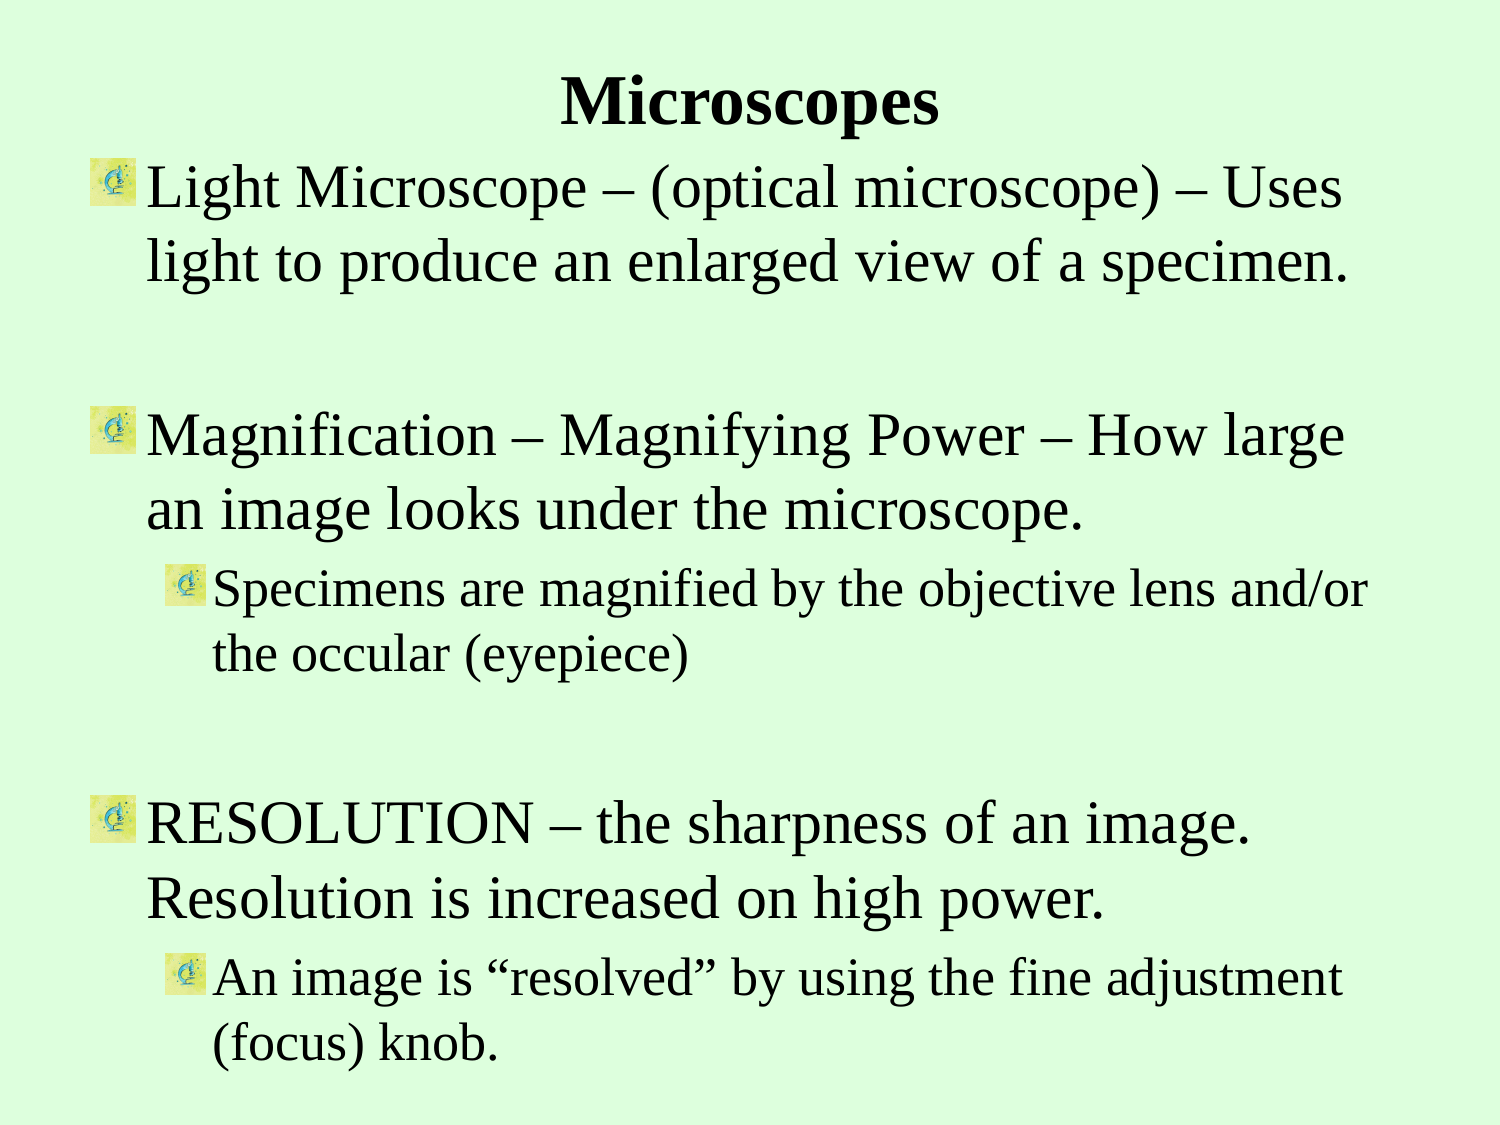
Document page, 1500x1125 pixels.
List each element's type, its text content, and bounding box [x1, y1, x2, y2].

picture [90, 406, 136, 454]
picture [90, 795, 136, 843]
picture [165, 564, 206, 606]
picture [90, 158, 136, 206]
list Light Microscope – (optical microscope) – Uses light to produce an enlarged view of a specimen. Magnification – Magnifying Power – How large an image looks under the microscope. Specimens are magnified by the objective lens and/or the occular (eyepiece) RESOLUTION – the sharpness of an image. Resolution is increased on high power. An image is “resolved” by using the fine adjustment (focus) knob. [75, 137, 1425, 1088]
picture [165, 953, 206, 995]
title Microscopes [75, 45, 1425, 137]
